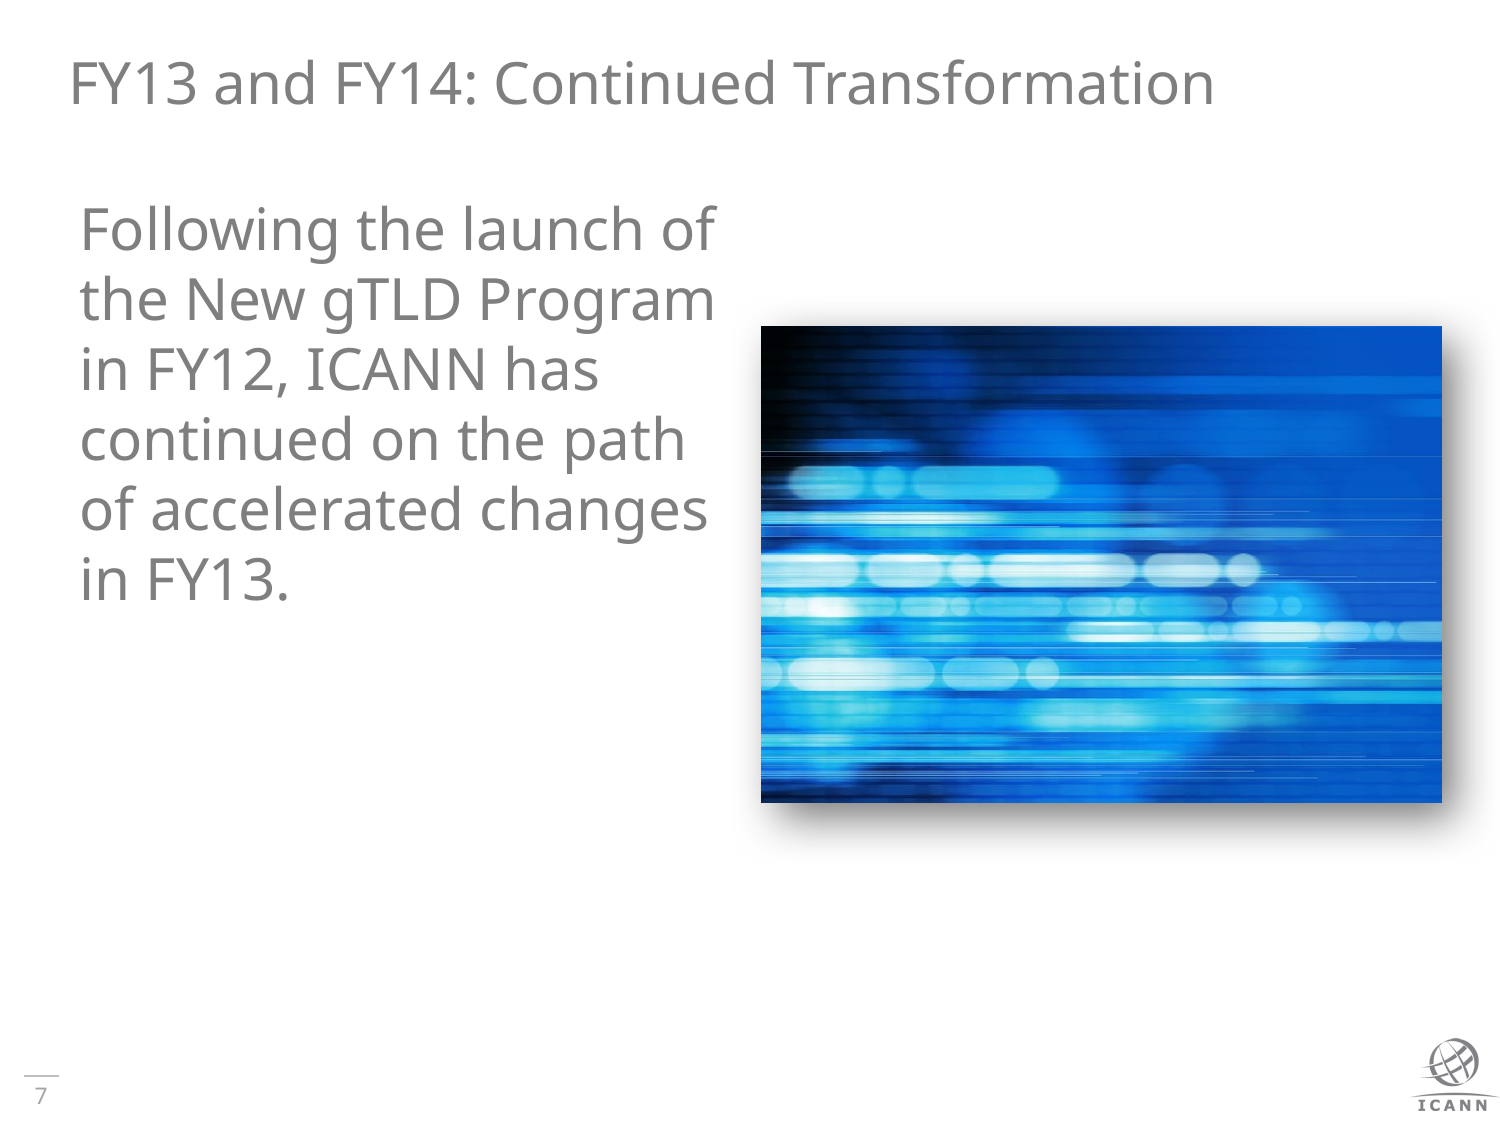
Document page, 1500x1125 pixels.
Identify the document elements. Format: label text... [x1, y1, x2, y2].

picture [1409, 1038, 1500, 1111]
title FY13 and FY14: Continued Transformation [54, 52, 1471, 150]
list Following the launch of the New gTLD Program in FY12, ICANN has continued on the path of accelerated changes in FY13. [64, 184, 762, 1024]
picture [761, 325, 1442, 803]
